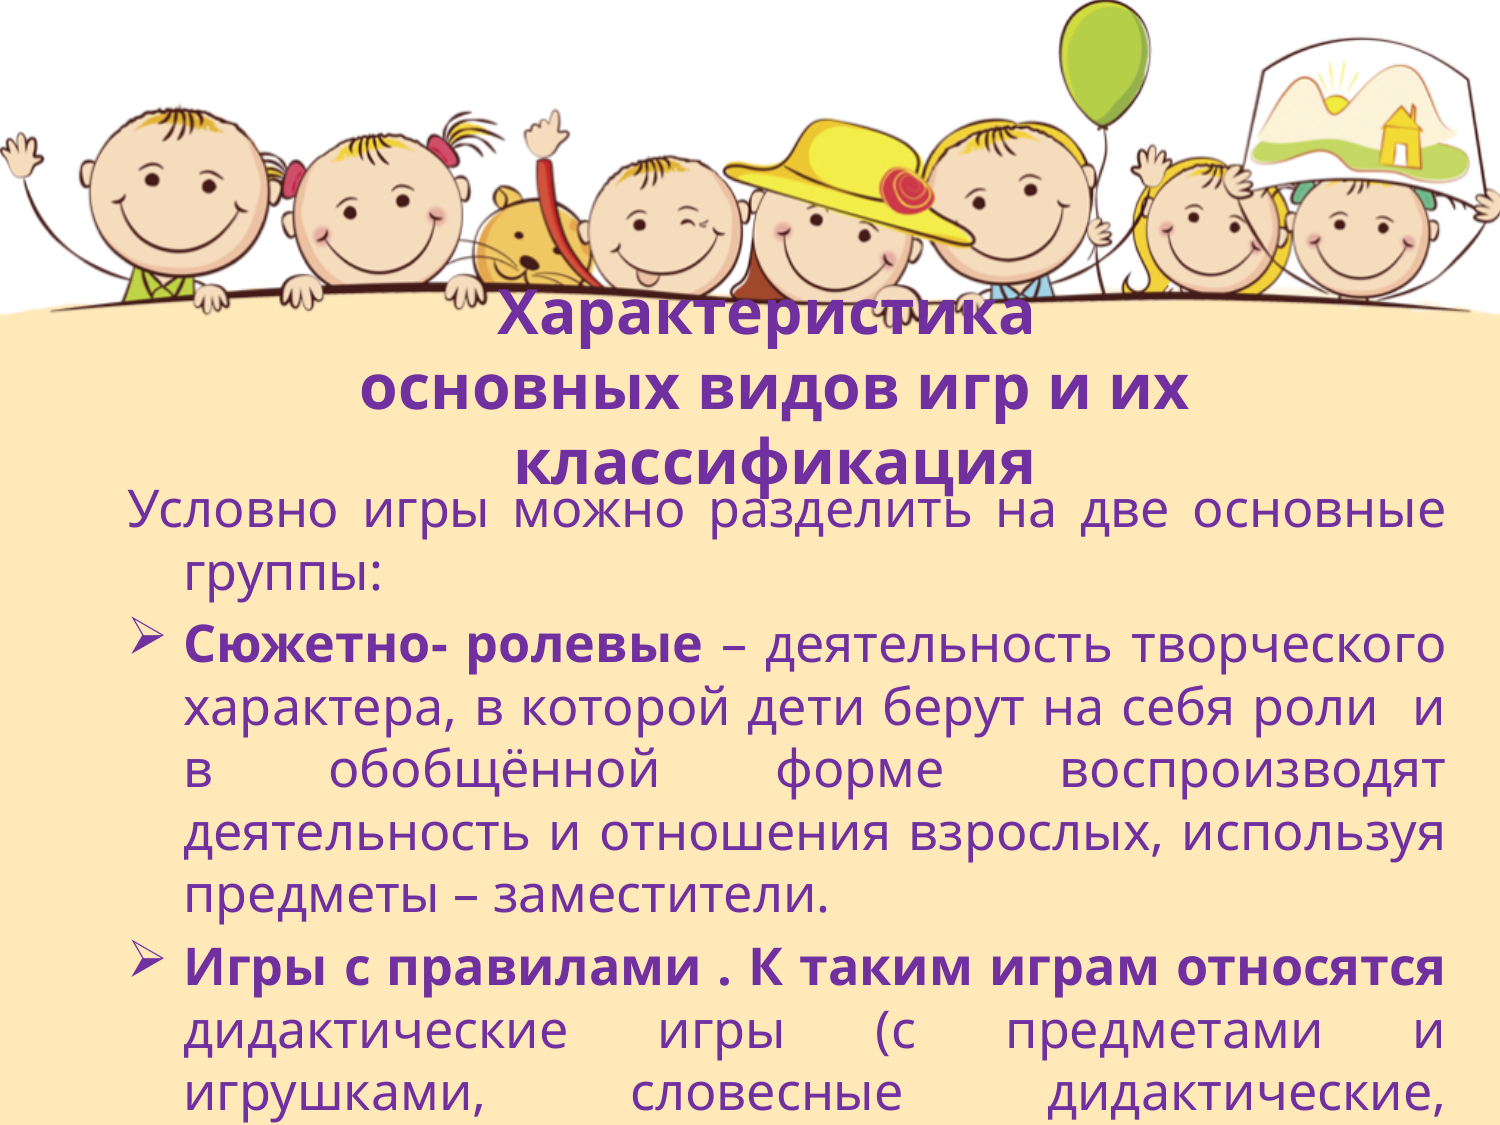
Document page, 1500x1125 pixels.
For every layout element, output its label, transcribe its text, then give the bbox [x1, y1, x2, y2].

picture [0, 0, 1500, 1125]
title Характеристика основных видов игр и их классификация [100, 290, 1451, 479]
list Условно игры можно разделить на две основные группы: Сюжетно- ролевые – деятельность творческого характера, в которой дети берут на себя роли и в обобщённой форме воспроизводят деятельность и отношения взрослых, используя предметы – заместители. Игры с правилами . К таким играм относятся дидактические игры (с предметами и игрушками, словесные дидактические, настольно- печатные, музыкально- дидактические игры) и подвижные (сюжетные, бессюжетные, с элементами спорта). [111, 467, 1463, 1067]
